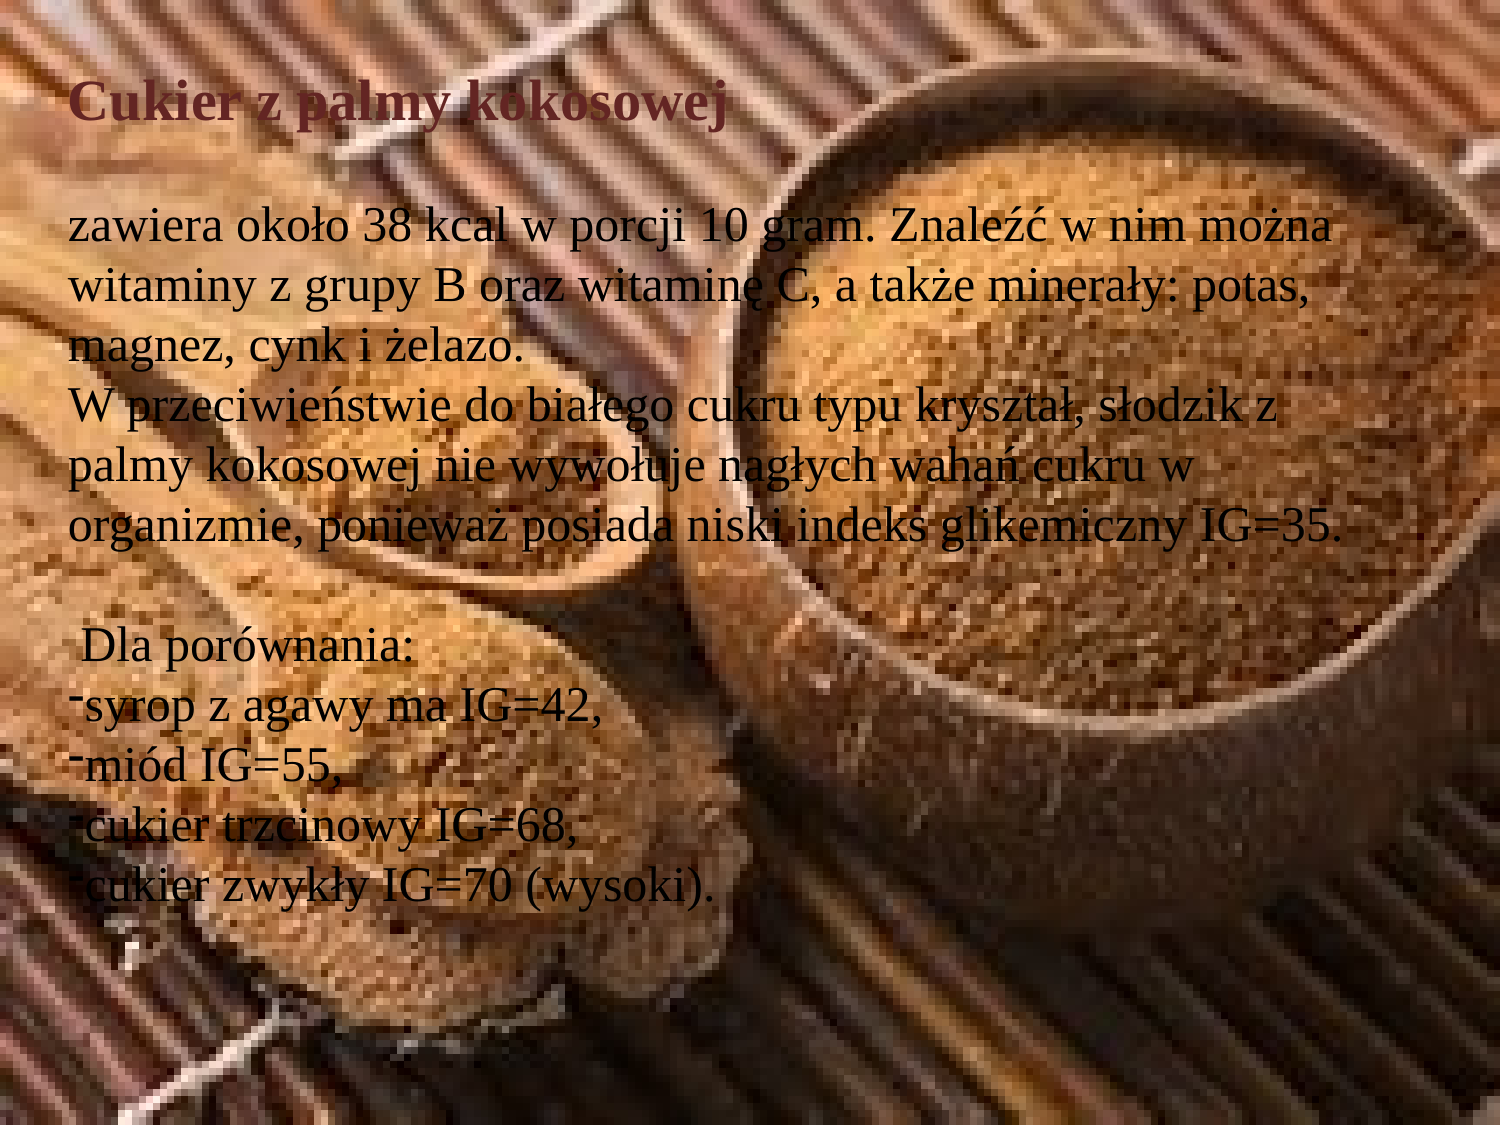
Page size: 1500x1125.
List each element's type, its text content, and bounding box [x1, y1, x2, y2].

text_box Cukier z palmy kokosowej zawiera około 38 kcal w porcji 10 gram. Znaleźć w nim można witaminy z grupy B oraz witaminę C, a także minerały: potas, magnez, cynk i żelazo. W przeciwieństwie do białego cukru typu kryształ, słodzik z palmy kokosowej nie wywołuje nagłych wahań cukru w organizmie, ponieważ posiada niski indeks glikemiczny IG=35. Dla porównania: syrop z agawy ma IG=42, miód IG=55, cukier trzcinowy IG=68, cukier zwykły IG=70 (wysoki). [53, 54, 1424, 920]
picture [0, 0, 1500, 1125]
